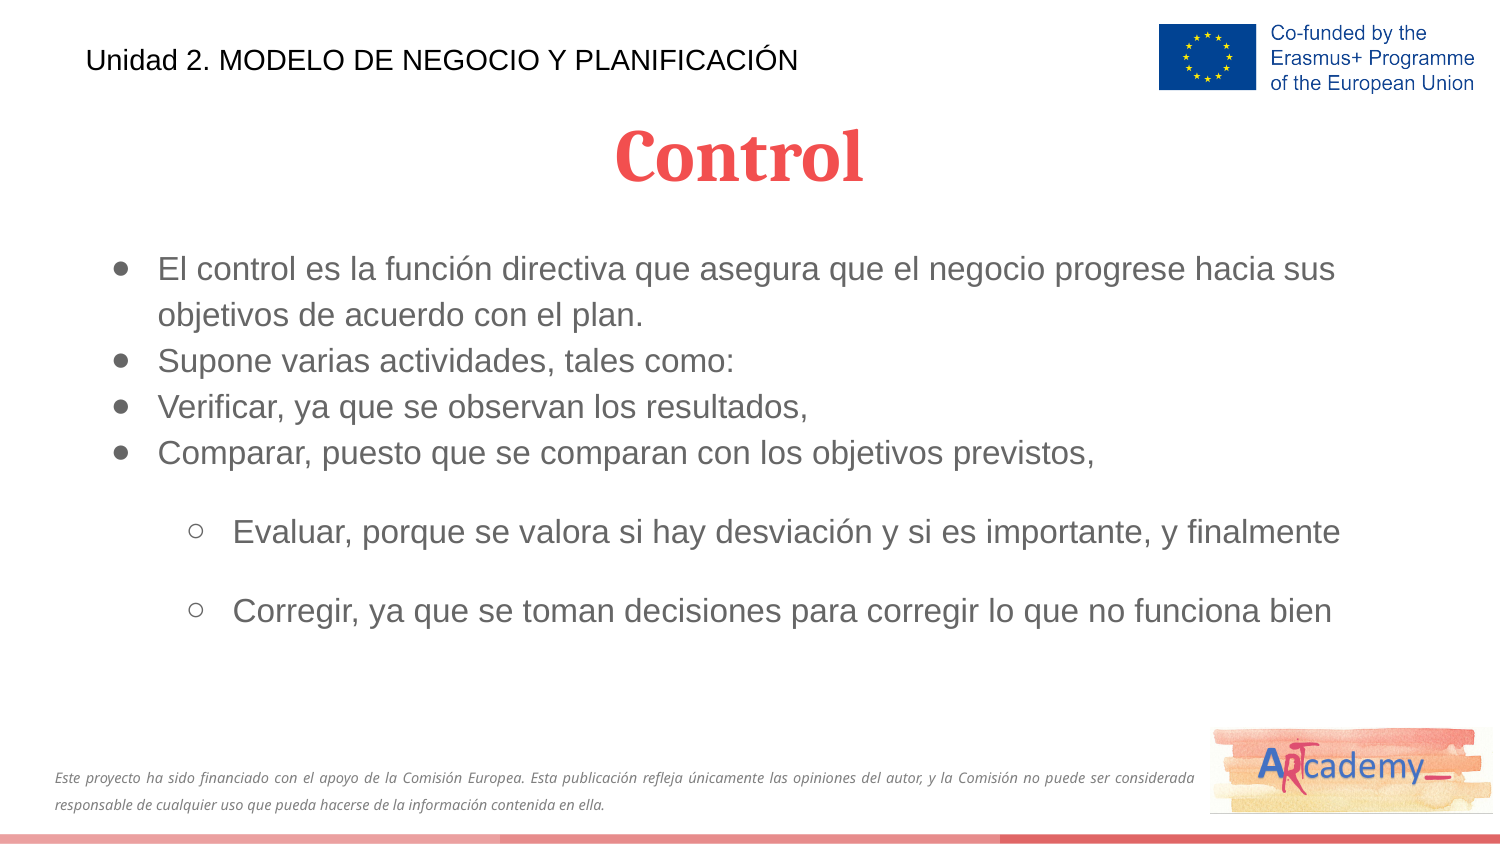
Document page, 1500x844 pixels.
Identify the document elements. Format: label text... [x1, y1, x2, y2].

text_box Unidad 2. MODELO DE NEGOCIO Y PLANIFICACIÓN [70, 33, 846, 119]
title Control [9, 84, 1487, 212]
picture [1158, 24, 1474, 94]
list El control es la función directiva que asegura que el negocio progrese hacia sus objetivos de acuerdo con el plan. Supone varias actividades, tales como: Verificar, ya que se observan los resultados, Comparar, puesto que se comparan con los objetivos previstos, Evaluar, porque se valora si hay desviación y si es importante, y finalmente Corregir, ya que se toman decisiones para corregir lo que no funciona bien [70, 226, 1487, 739]
picture [1210, 709, 1493, 844]
text_box Este proyecto ha sido financiado con el apoyo de la Comisión Europea. Esta publicación refleja únicamente las opiniones del autor, y la Comisión no puede ser considerada responsable de cualquier uso que pueda hacerse de la información contenida en ella. [39, 759, 1205, 819]
